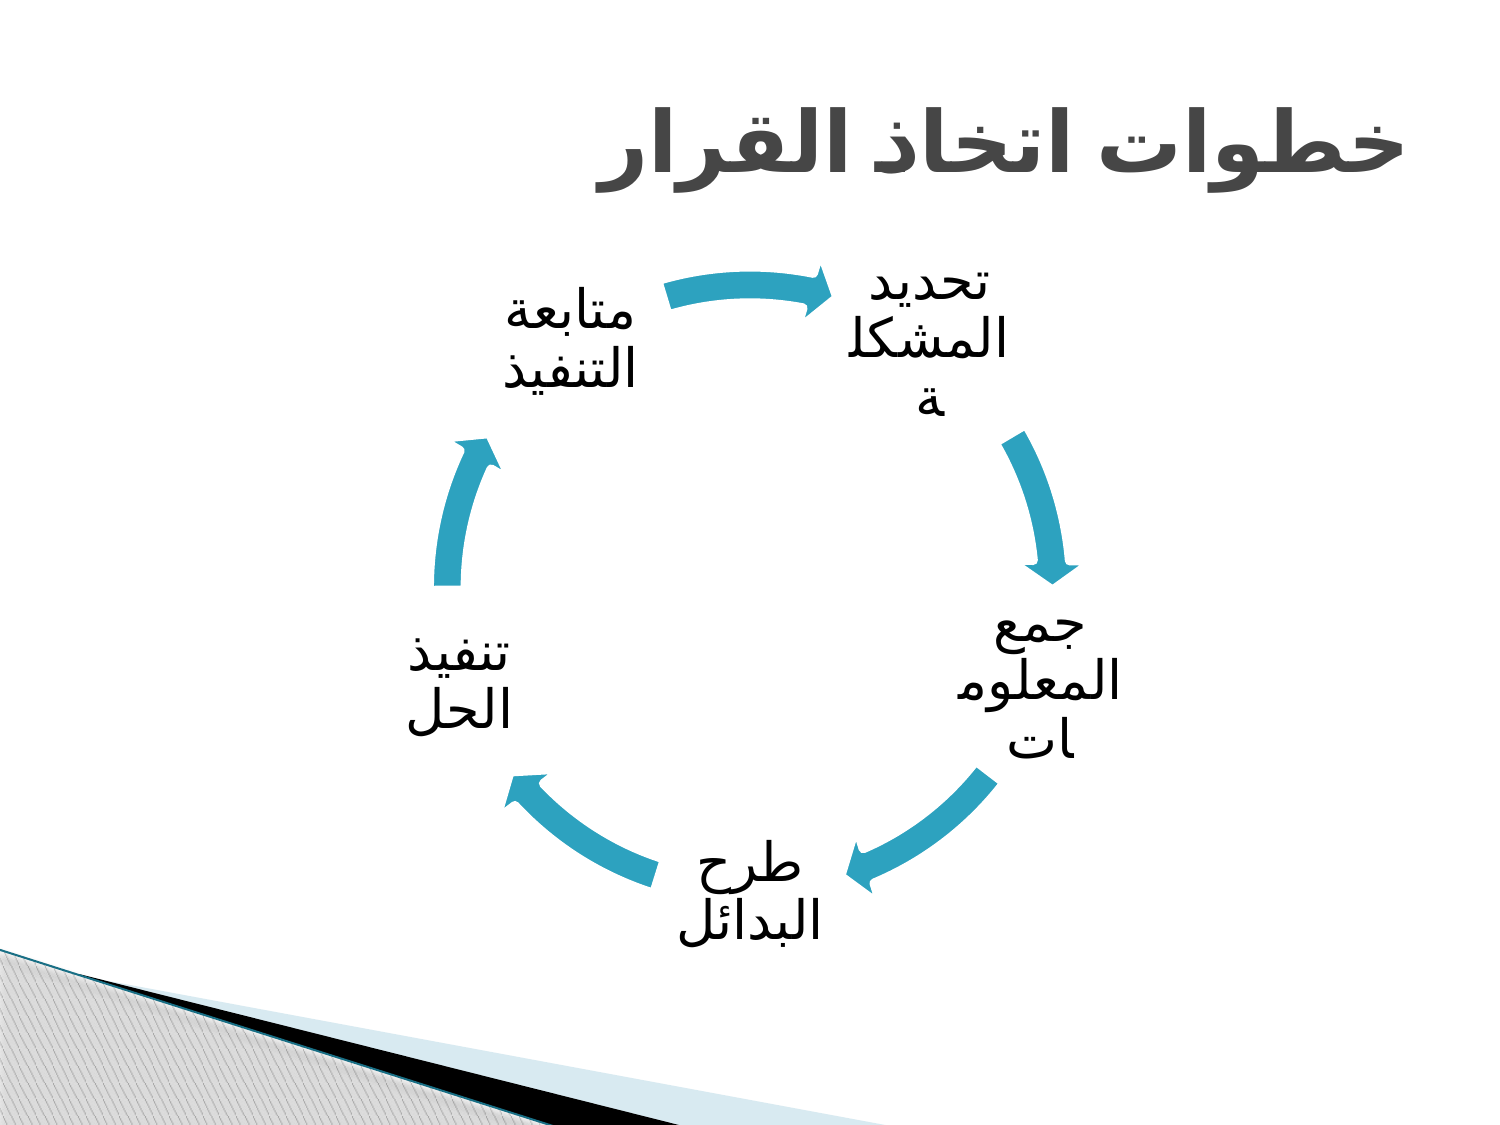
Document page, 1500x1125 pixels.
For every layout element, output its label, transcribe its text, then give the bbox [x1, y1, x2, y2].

title خطوات اتخاذ القرار [75, 45, 1425, 233]
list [74, 242, 1426, 986]
